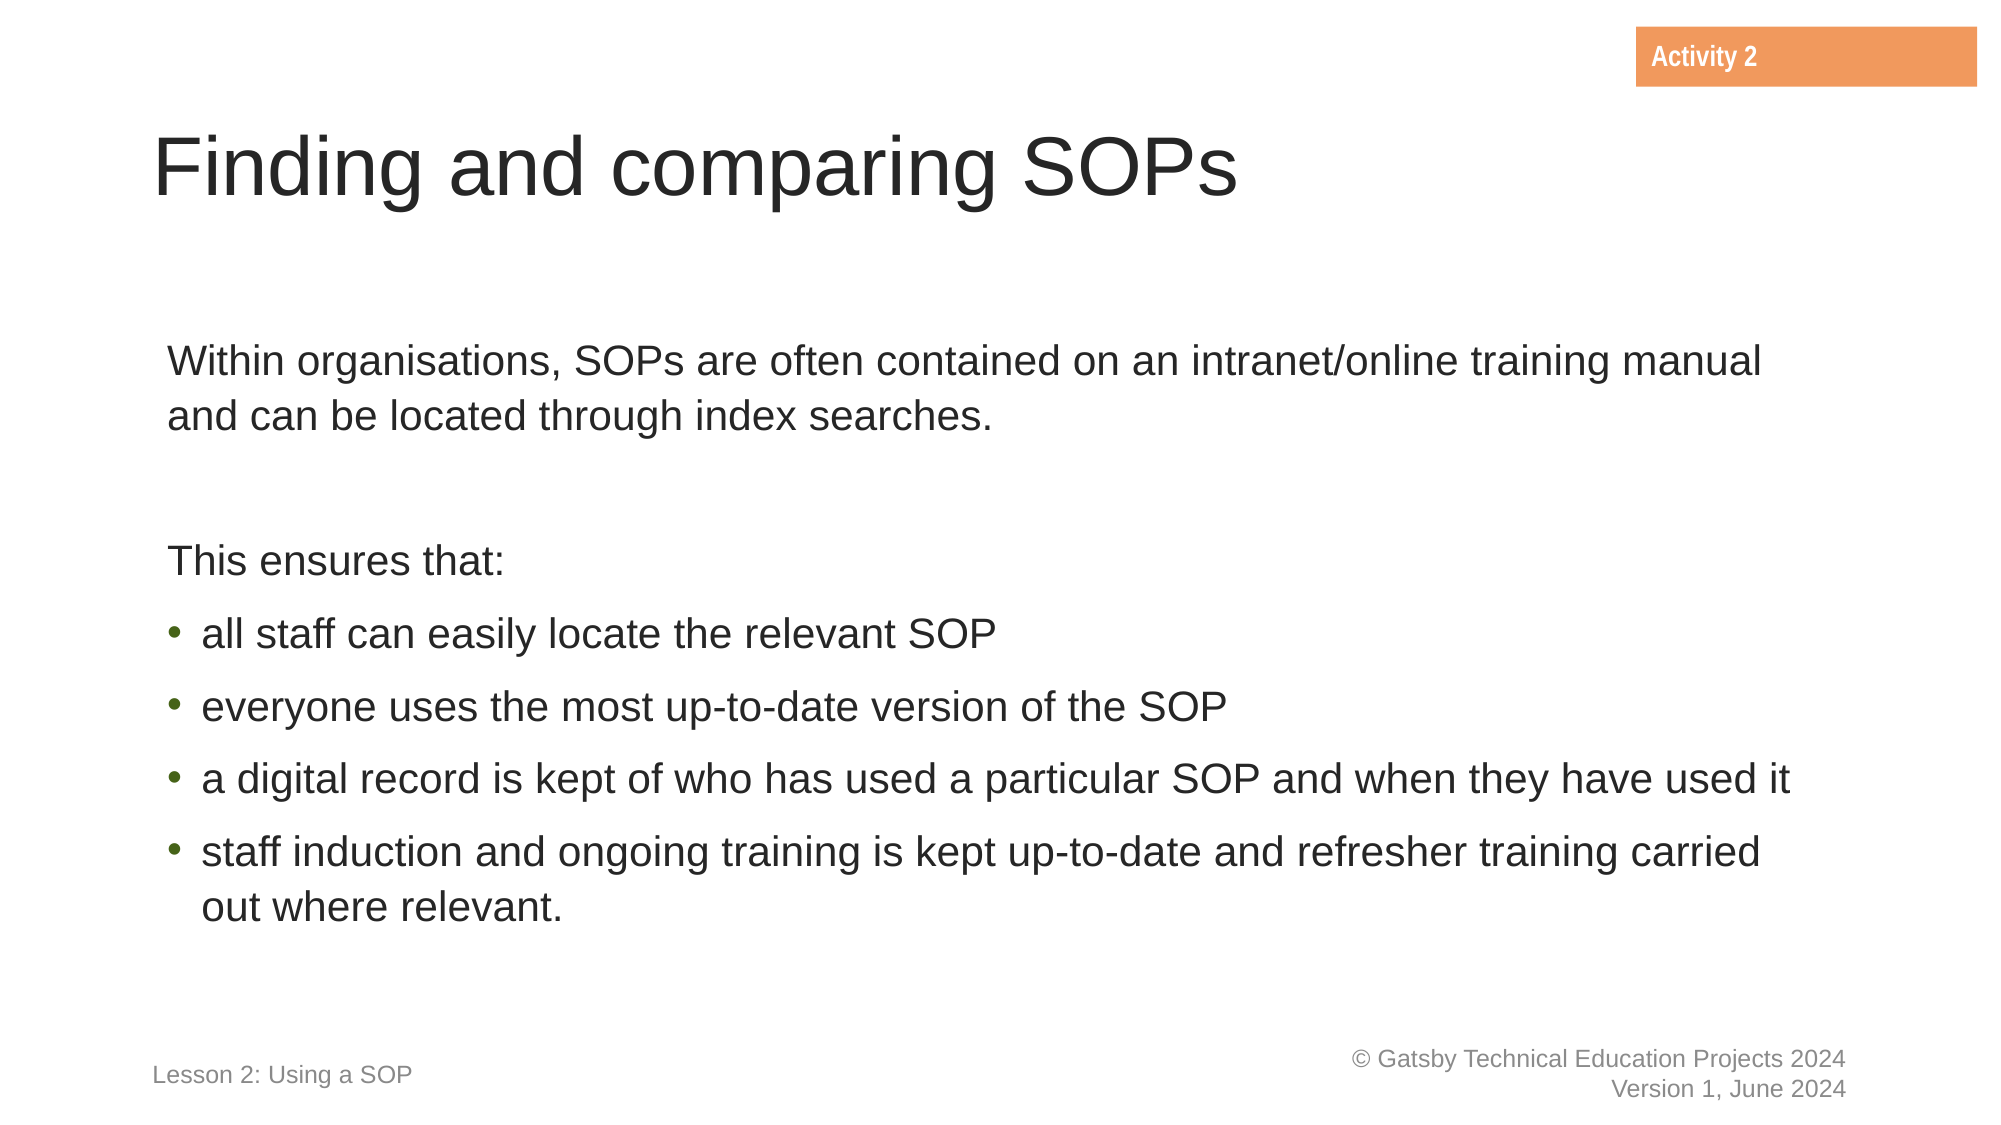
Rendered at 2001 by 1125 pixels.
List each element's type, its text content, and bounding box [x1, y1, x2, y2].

list Activity 2 [1636, 26, 1978, 87]
list Within organisations, SOPs are often contained on an intranet/online training manual and can be located through index searches. This ensures that: all staff can easily locate the relevant SOP everyone uses the most up-to-date version of the SOP a digital record is kept of who has used a particular SOP and when they have used it staff induction and ongoing training is kept up-to-date and refresher training carried out where relevant. [137, 299, 1839, 1014]
list Lesson 2: Using a SOP [137, 1042, 829, 1103]
title Finding and comparing SOPs [137, 59, 1863, 278]
